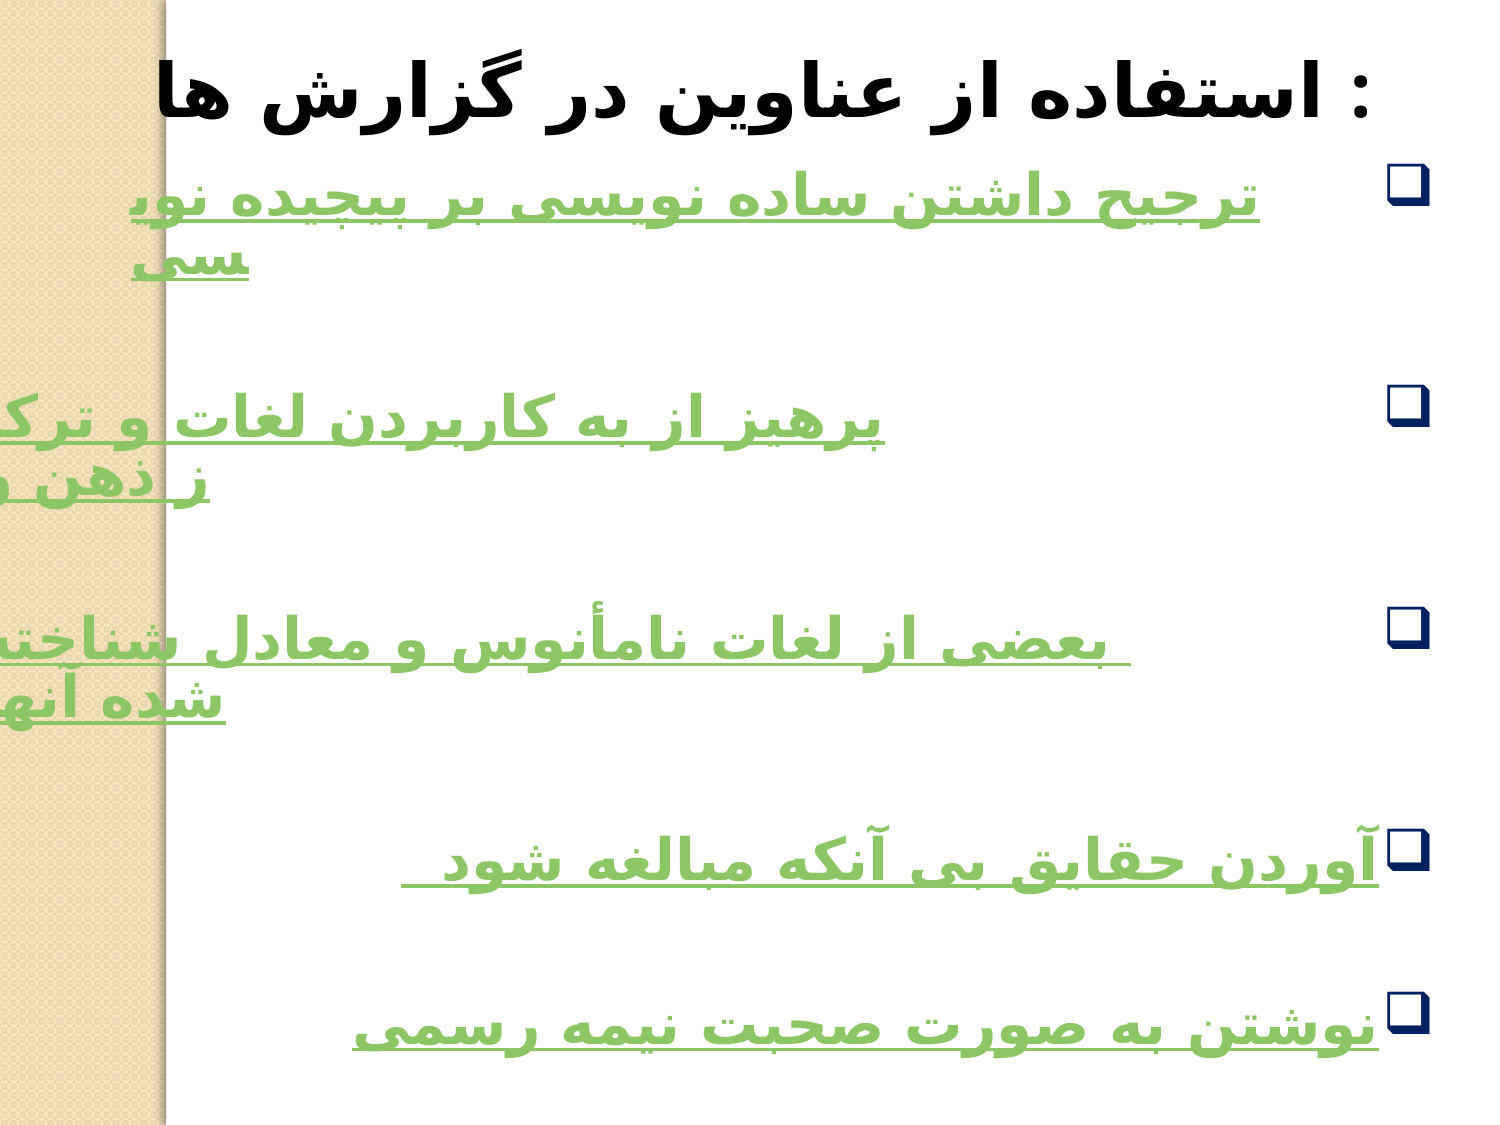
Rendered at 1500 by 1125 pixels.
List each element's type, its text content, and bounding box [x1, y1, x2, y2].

text_box ترجیح داشتن ساده نویسی بر پیچیده نویسی پرهیز از به کاربردن لغات و ترکیبات دور از ذهن و نامأنوس بعضی از لغات نامأنوس و معادل شناخته شده آنها آوردن حقایق بی آنکه مبالغه شود نوشتن به صورت صحبت نیمه رسمی [187, 149, 1450, 889]
text_box استفاده از عناوین در گزارش ها : [124, 37, 1400, 138]
text_box [112, 99, 1388, 288]
